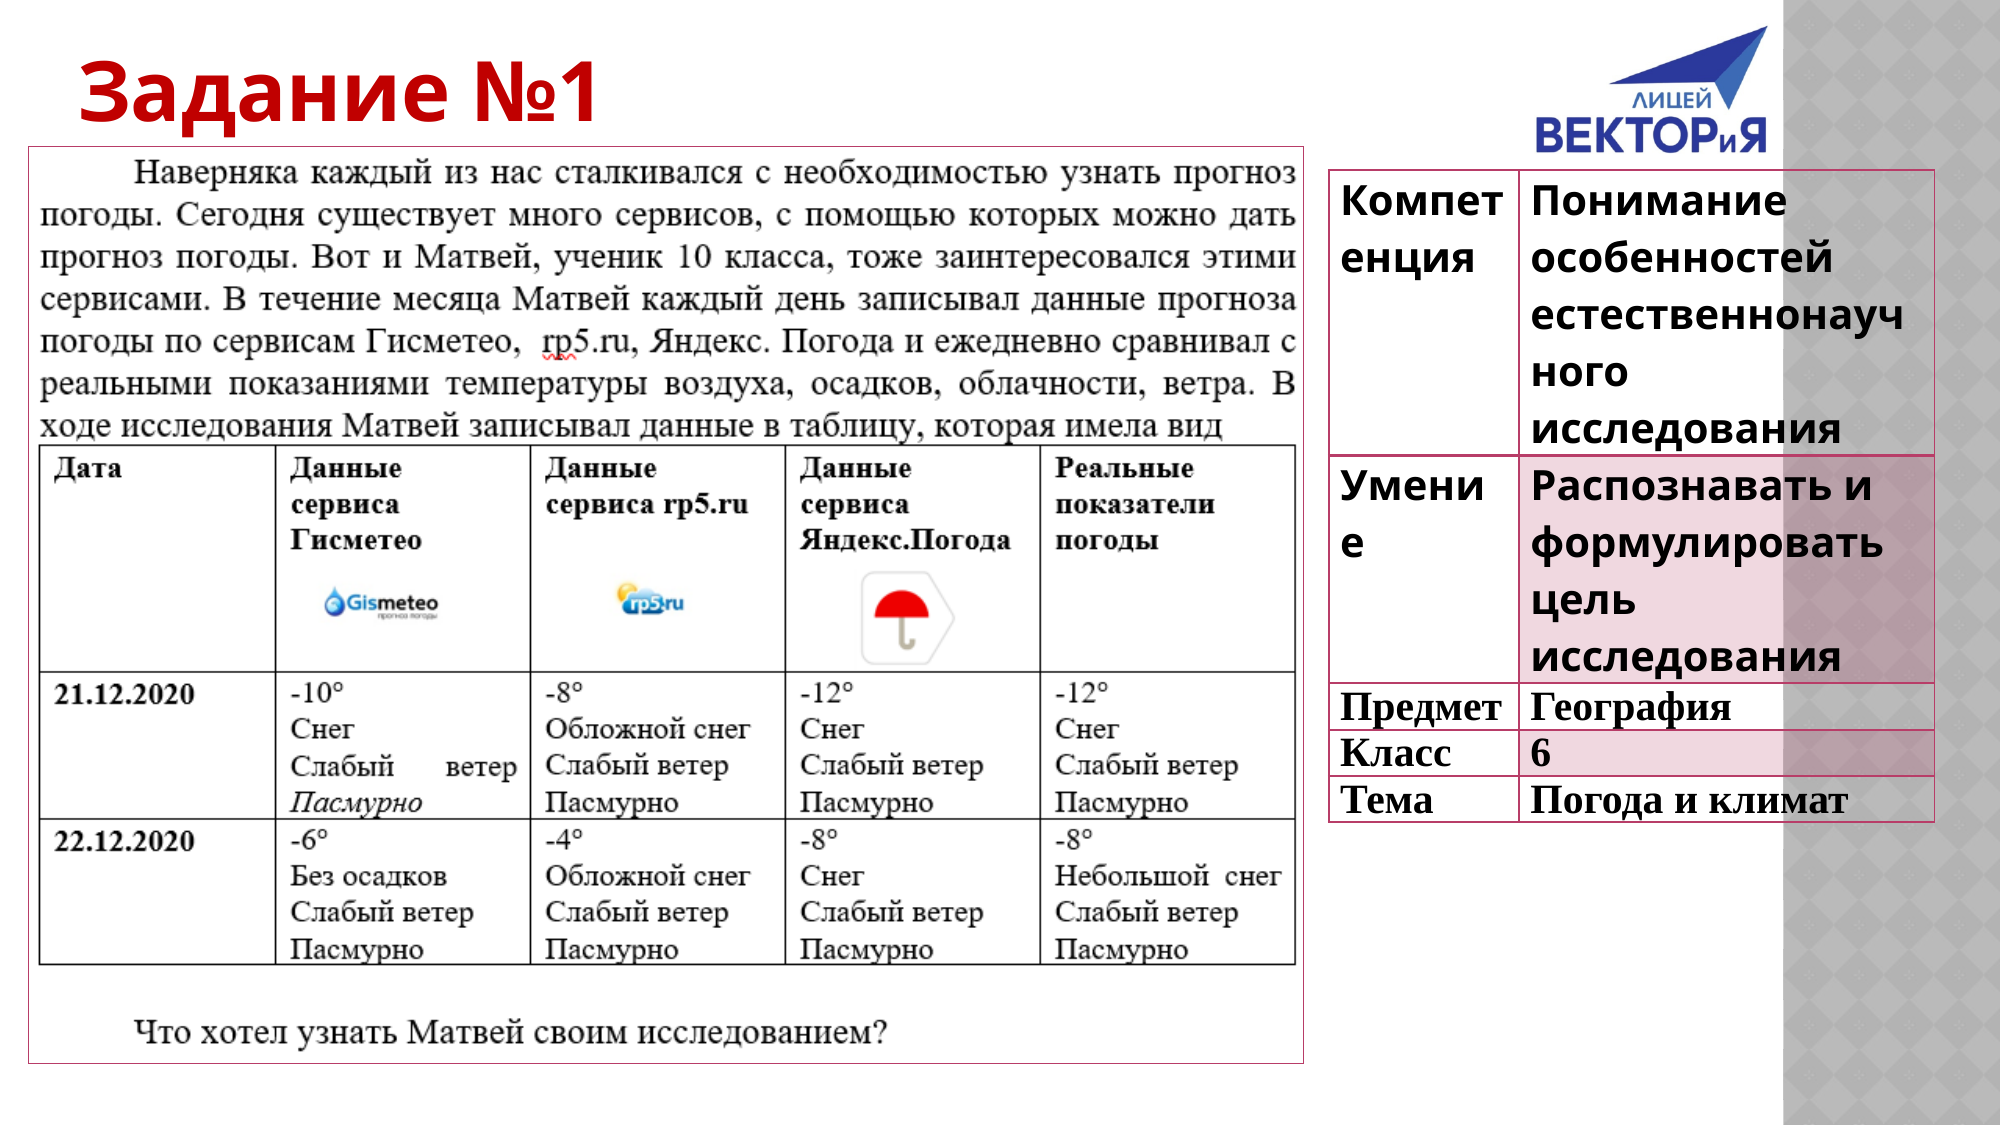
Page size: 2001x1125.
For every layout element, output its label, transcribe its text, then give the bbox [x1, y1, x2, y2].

table_cell Распознавать и формулировать цель исследования [1520, 457, 1934, 682]
table_header Понимание особенностей естественнонаучного исследования [1520, 171, 1934, 454]
picture [27, 145, 1304, 1064]
table_cell География [1520, 684, 1934, 729]
picture [1528, 16, 1774, 164]
table_cell Умение [1330, 457, 1518, 682]
table_cell 6 [1520, 731, 1934, 775]
table_cell Класс [1330, 731, 1518, 775]
table_cell Предмет [1330, 684, 1518, 729]
table_header Компетенция [1330, 171, 1518, 454]
table_cell Погода и климат [1520, 777, 1934, 821]
text_box Задание №1 [62, 30, 621, 144]
table_cell Тема [1330, 777, 1518, 821]
